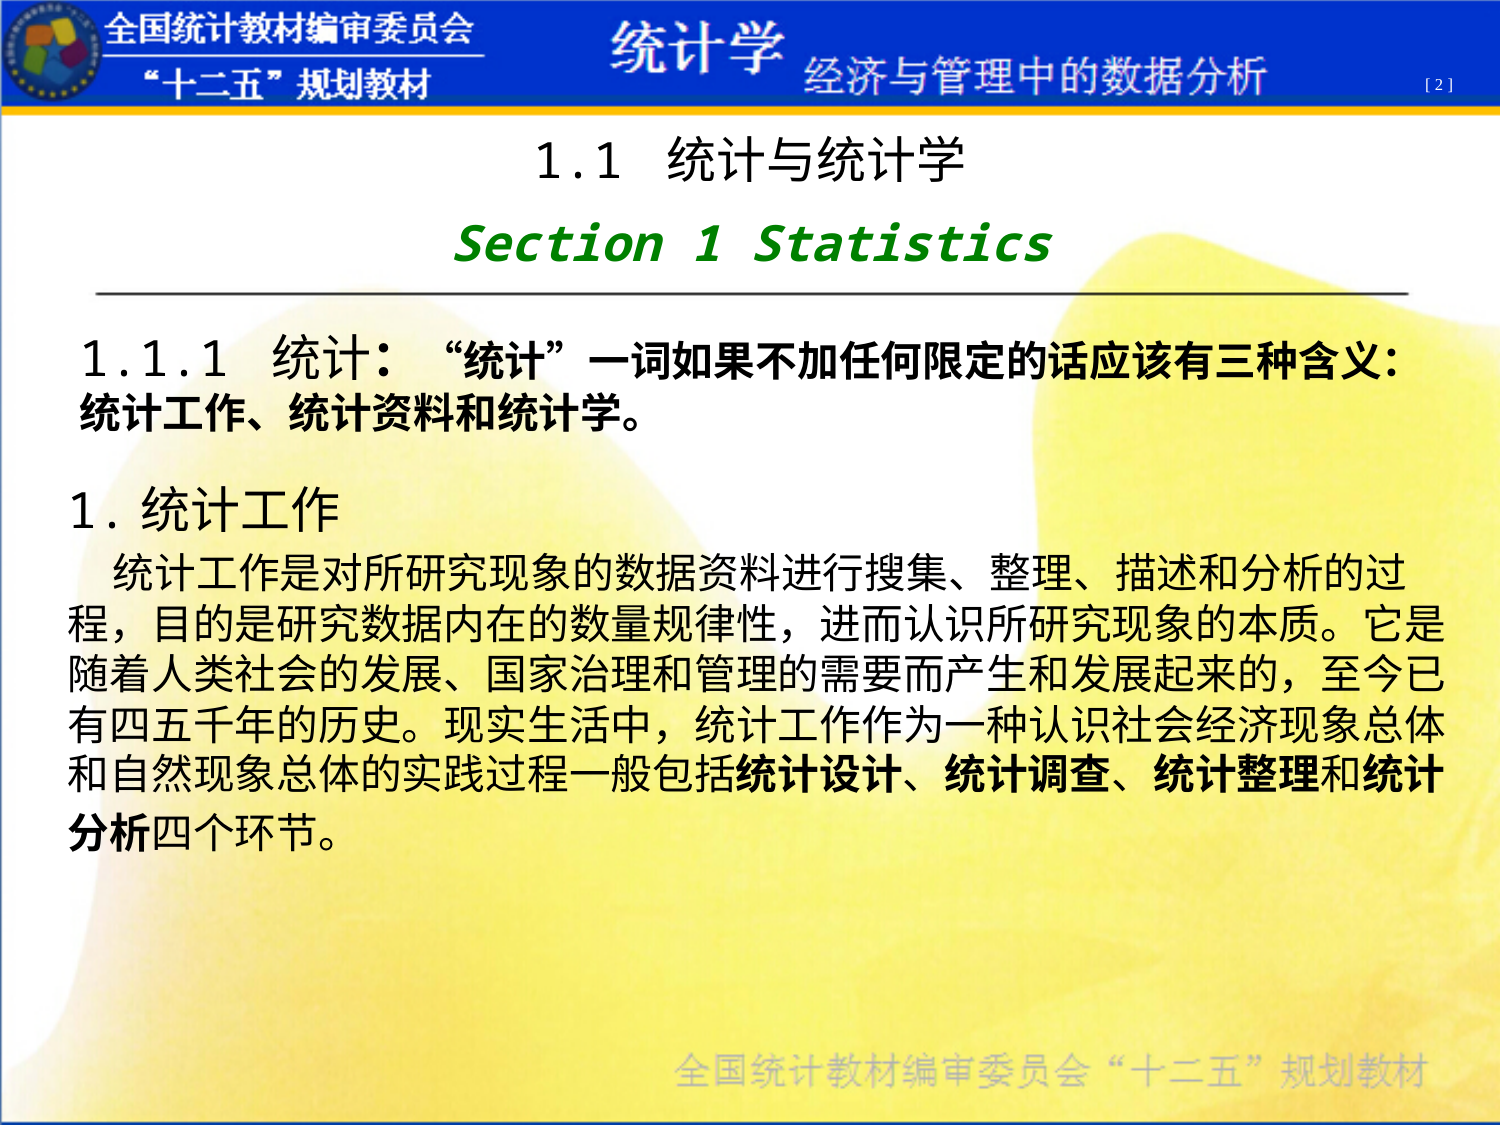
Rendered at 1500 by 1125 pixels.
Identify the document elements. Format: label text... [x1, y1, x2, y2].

text_box 1.1 统计与统计学 [64, 121, 1436, 196]
text_box Section 1 Statistics [64, 203, 1436, 279]
text_box 1.1.1 统计：“统计”一词如果不加任何限定的话应该有三种含义：统计工作、统计资料和统计学。 [64, 319, 1447, 444]
text_box [ 2 ] [1364, 66, 1468, 142]
picture [0, 0, 1500, 1125]
text_box 1.统计工作 统计工作是对所研究现象的数据资料进行搜集、整理、描述和分析的过程，目的是研究数据内在的数量规律性，进而认识所研究现象的本质。它是随着人类社会的发展、国家治理和管理的需要而产生和发展起来的，至今已有四五千年的历史。现实生活中，统计工作作为一种认识社会经济现象总体和自然现象总体的实践过程一般包括统计设计、统计调查、统计整理和统计分析四个环节。 [53, 470, 1471, 866]
